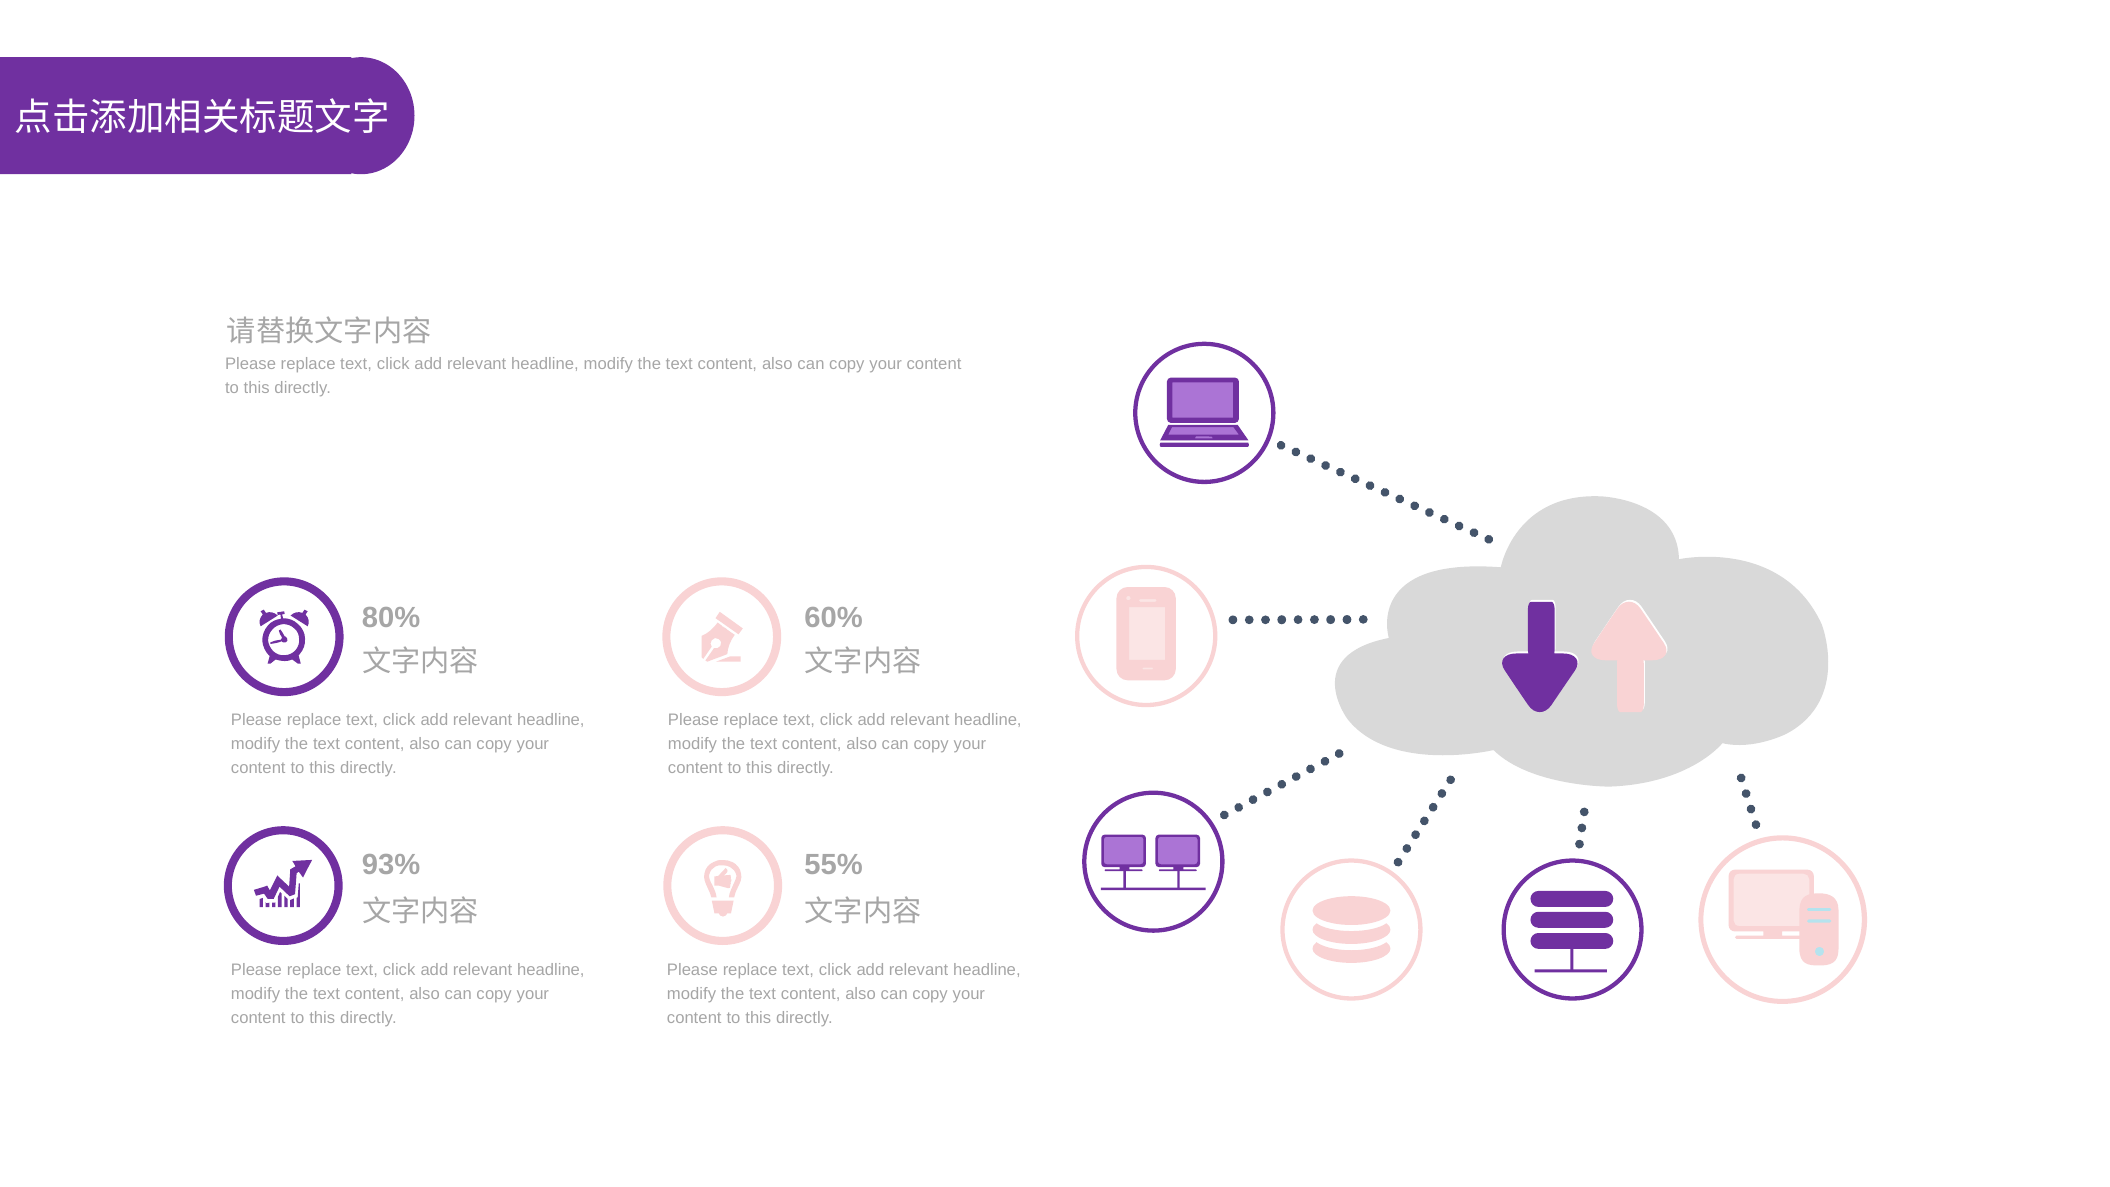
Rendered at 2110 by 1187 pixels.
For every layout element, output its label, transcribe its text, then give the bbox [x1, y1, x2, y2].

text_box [1075, 341, 1868, 1004]
text_box Please replace text, click add relevant headline, modify the text content, also can copy your content to this directly. [216, 947, 610, 1035]
text_box [290, 609, 309, 627]
text_box 60% [789, 583, 878, 641]
text_box [661, 576, 783, 697]
text_box 文字内容 [347, 627, 494, 685]
text_box [662, 825, 784, 947]
text_box Please replace text, click add relevant headline, modify the text content, also can copy your content to this directly. [652, 947, 1046, 1035]
text_box 55% [789, 831, 878, 888]
text_box [290, 898, 294, 908]
text_box Please replace text, click add relevant headline, modify the text content, also can copy your content to this directly. [653, 697, 1047, 785]
text_box Please replace text, click add relevant headline, modify the text content, also can copy your content to this directly. [210, 341, 989, 405]
text_box 文字内容 [789, 627, 937, 685]
text_box 文字内容 [789, 878, 937, 935]
text_box [296, 883, 300, 908]
text_box [701, 611, 743, 662]
text_box 点击添加相关标题文字 [0, 85, 415, 146]
text_box [222, 825, 344, 947]
text_box 93% [347, 831, 436, 888]
text_box [259, 897, 263, 908]
text_box [223, 576, 345, 697]
text_box [704, 860, 742, 898]
text_box 请替换文字内容 [212, 298, 447, 341]
text_box [259, 609, 306, 664]
text_box Please replace text, click add relevant headline, modify the text content, also can copy your content to this directly. [216, 697, 610, 785]
text_box 文字内容 [347, 878, 494, 935]
text_box [284, 895, 288, 908]
text_box [253, 859, 313, 899]
text_box 80% [347, 583, 436, 641]
text_box [277, 892, 282, 908]
text_box [711, 900, 734, 917]
